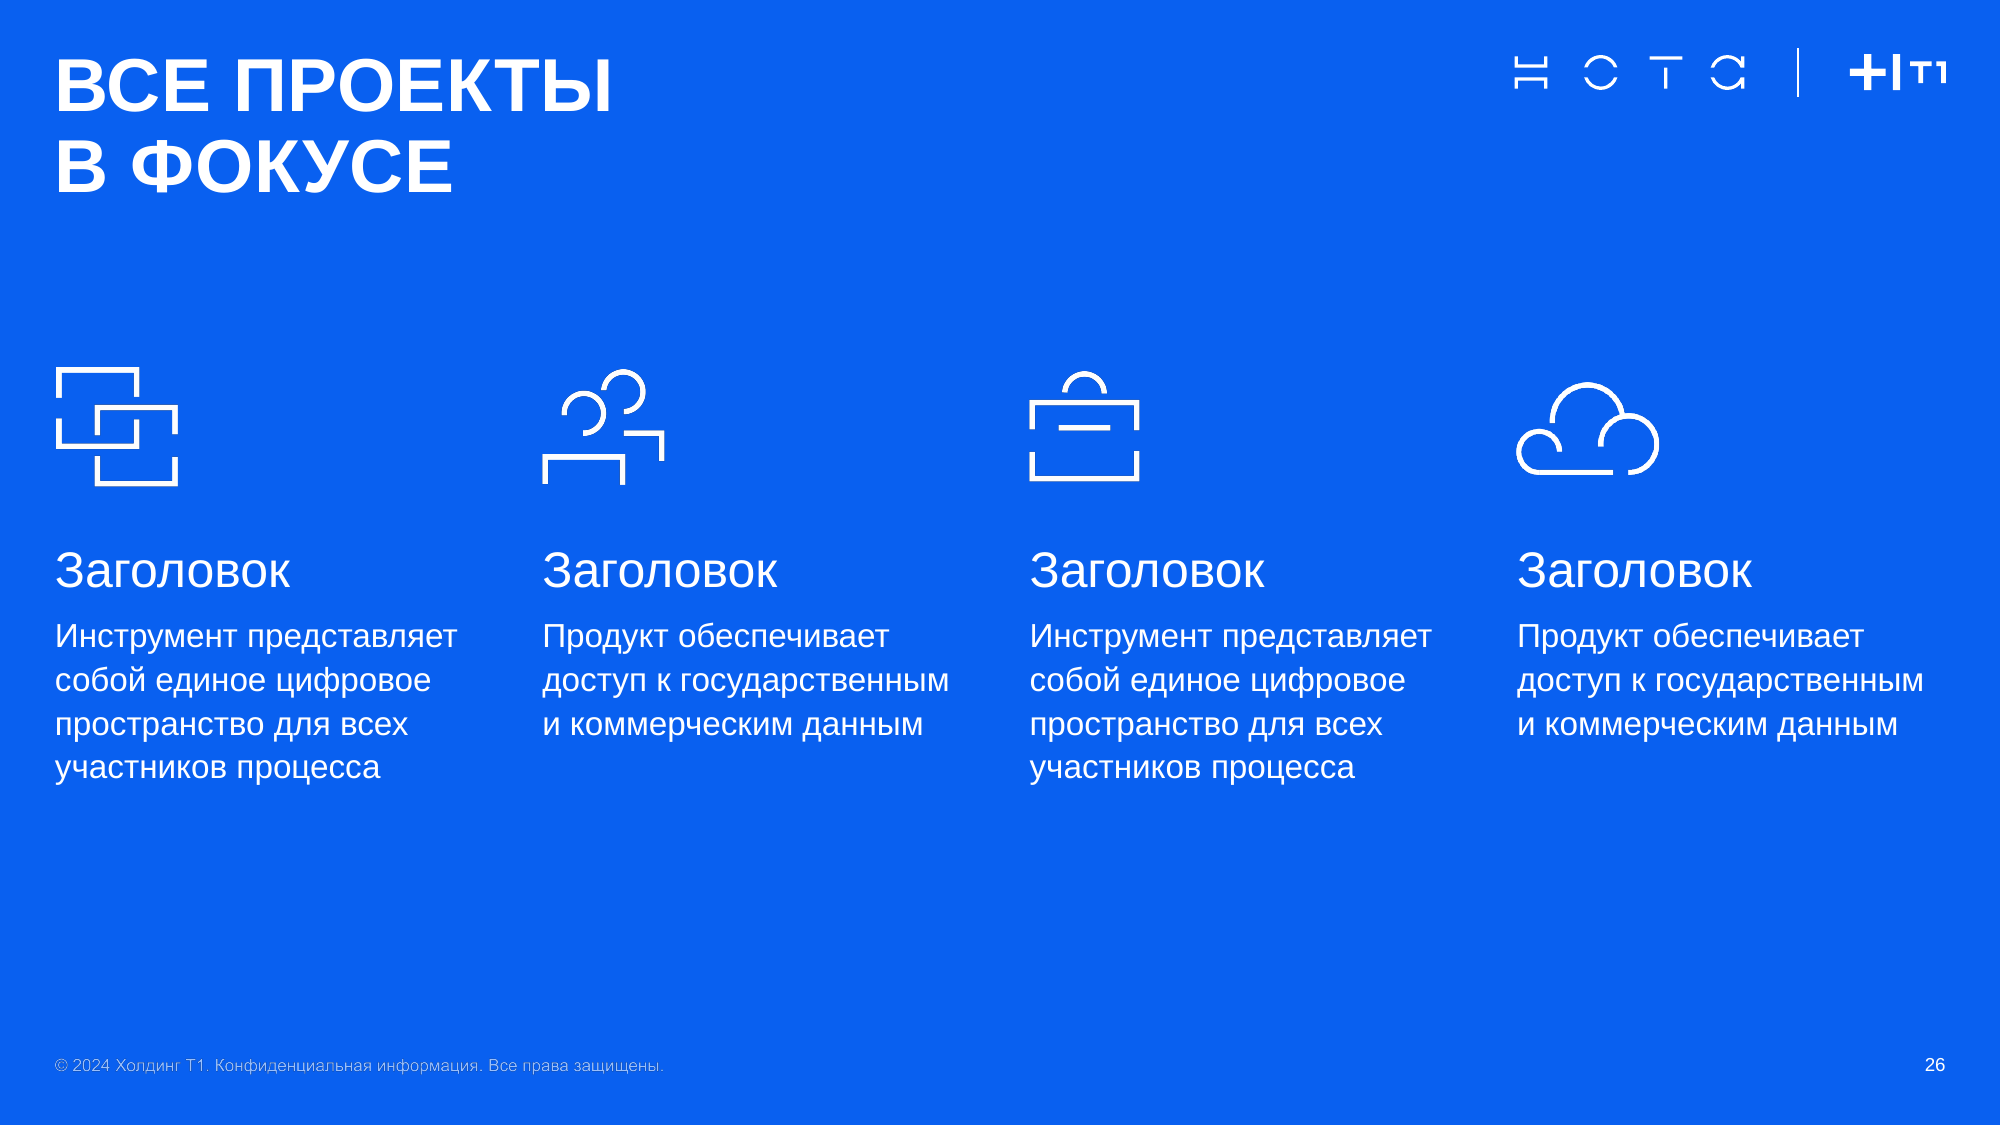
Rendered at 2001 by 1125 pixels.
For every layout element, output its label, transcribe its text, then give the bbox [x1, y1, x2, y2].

list Заголовок Инструмент представляет собой единое цифровое пространство для всех участников процесса [54, 531, 486, 785]
picture [1515, 382, 1660, 475]
slide_number 26 [1889, 1052, 1946, 1076]
list Заголовок Продукт обеспечивает доступ к государственным и коммерческим данным [542, 531, 973, 741]
picture [56, 367, 178, 487]
picture [55, 1058, 663, 1075]
list Заголовок Инструмент представляет собой единое цифровое пространство для всех участников процесса [1029, 531, 1461, 785]
title ВСЕ ПРОЕКТЫ В ФОКУСЕ [54, 47, 1459, 236]
picture [541, 369, 665, 485]
list Заголовок Продукт обеспечивает доступ к государственным и коммерческим данным [1517, 531, 1948, 741]
picture [1029, 371, 1140, 483]
